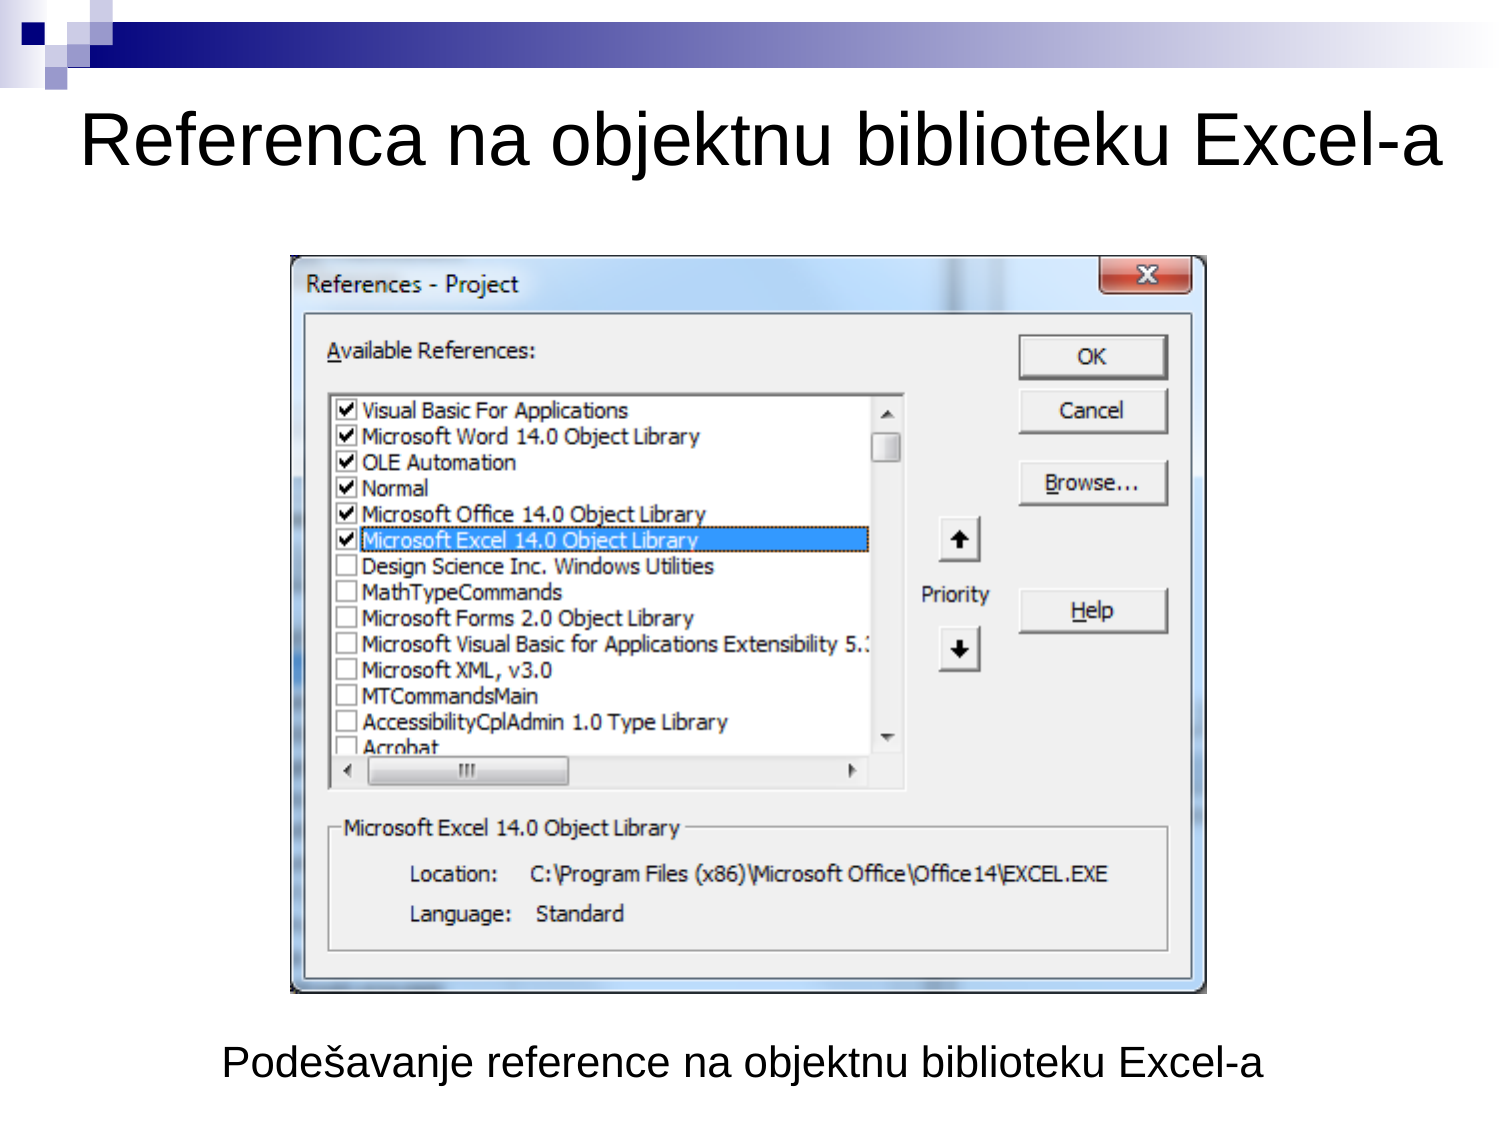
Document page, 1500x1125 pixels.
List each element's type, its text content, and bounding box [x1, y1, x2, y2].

text_box Podešavanje reference na objektnu biblioteku Excel-a [206, 1026, 1294, 1094]
picture [290, 255, 1207, 994]
title Referenca na objektnu biblioteku Excel-a [64, 75, 1471, 197]
